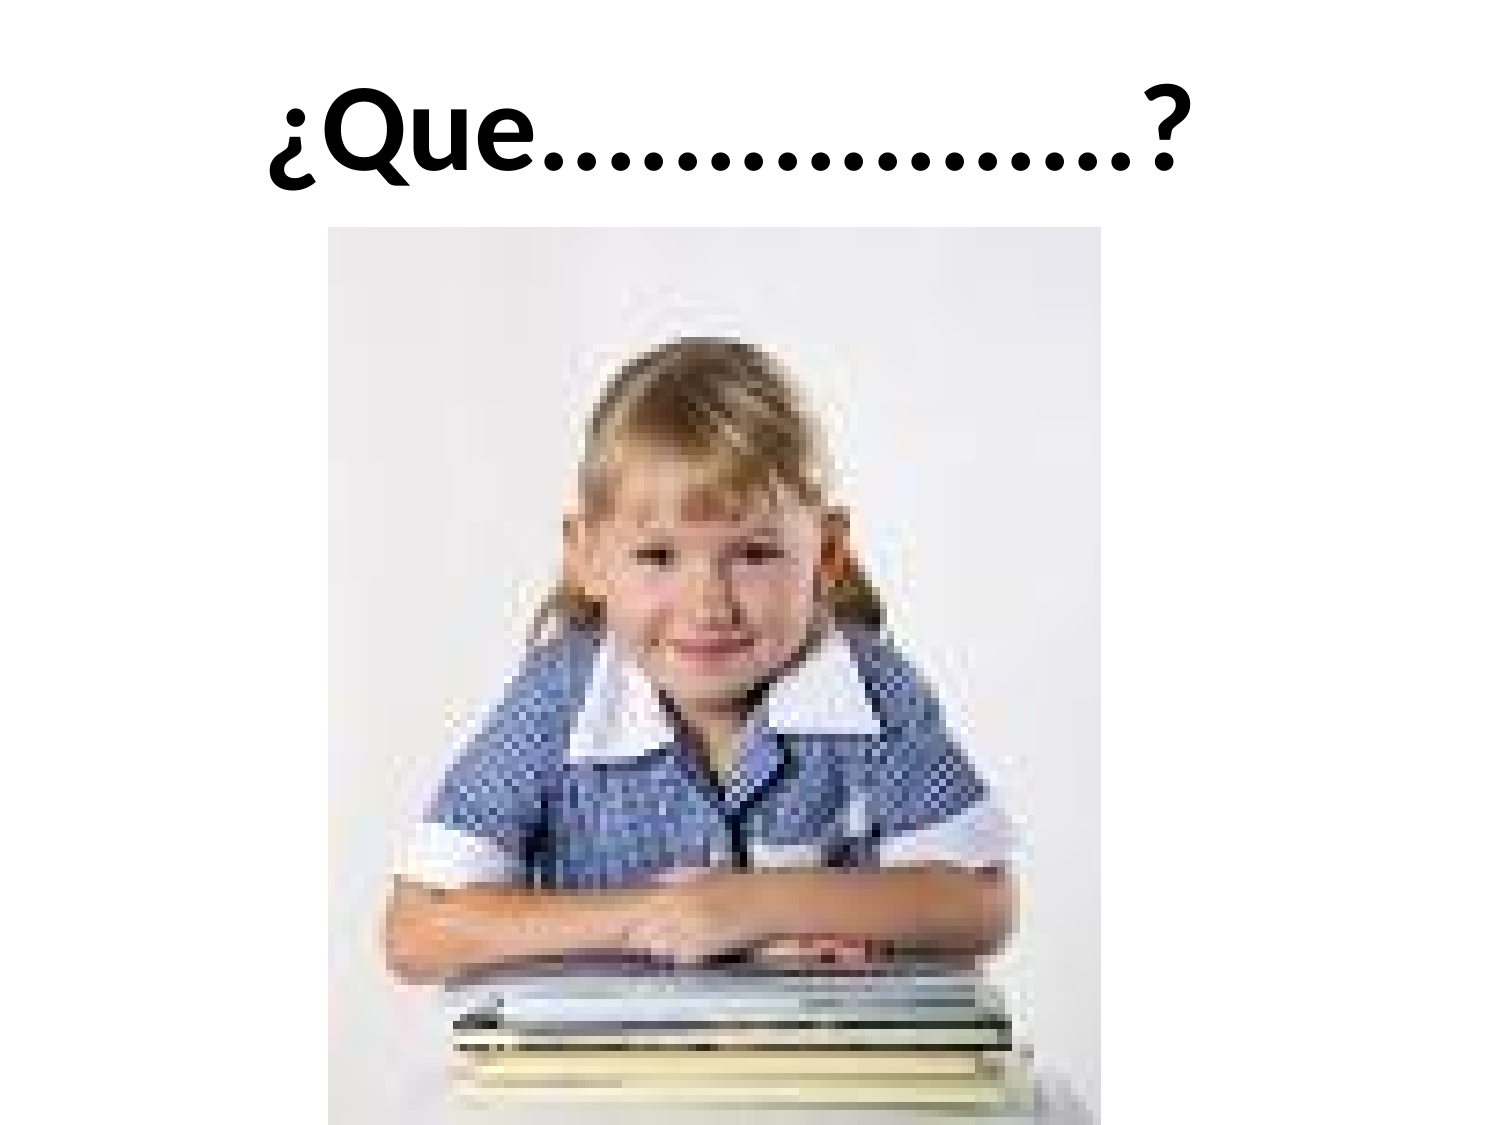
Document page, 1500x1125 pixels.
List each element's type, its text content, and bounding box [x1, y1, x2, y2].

picture [327, 227, 1101, 1125]
title ¿Que..................? [93, 0, 1369, 242]
